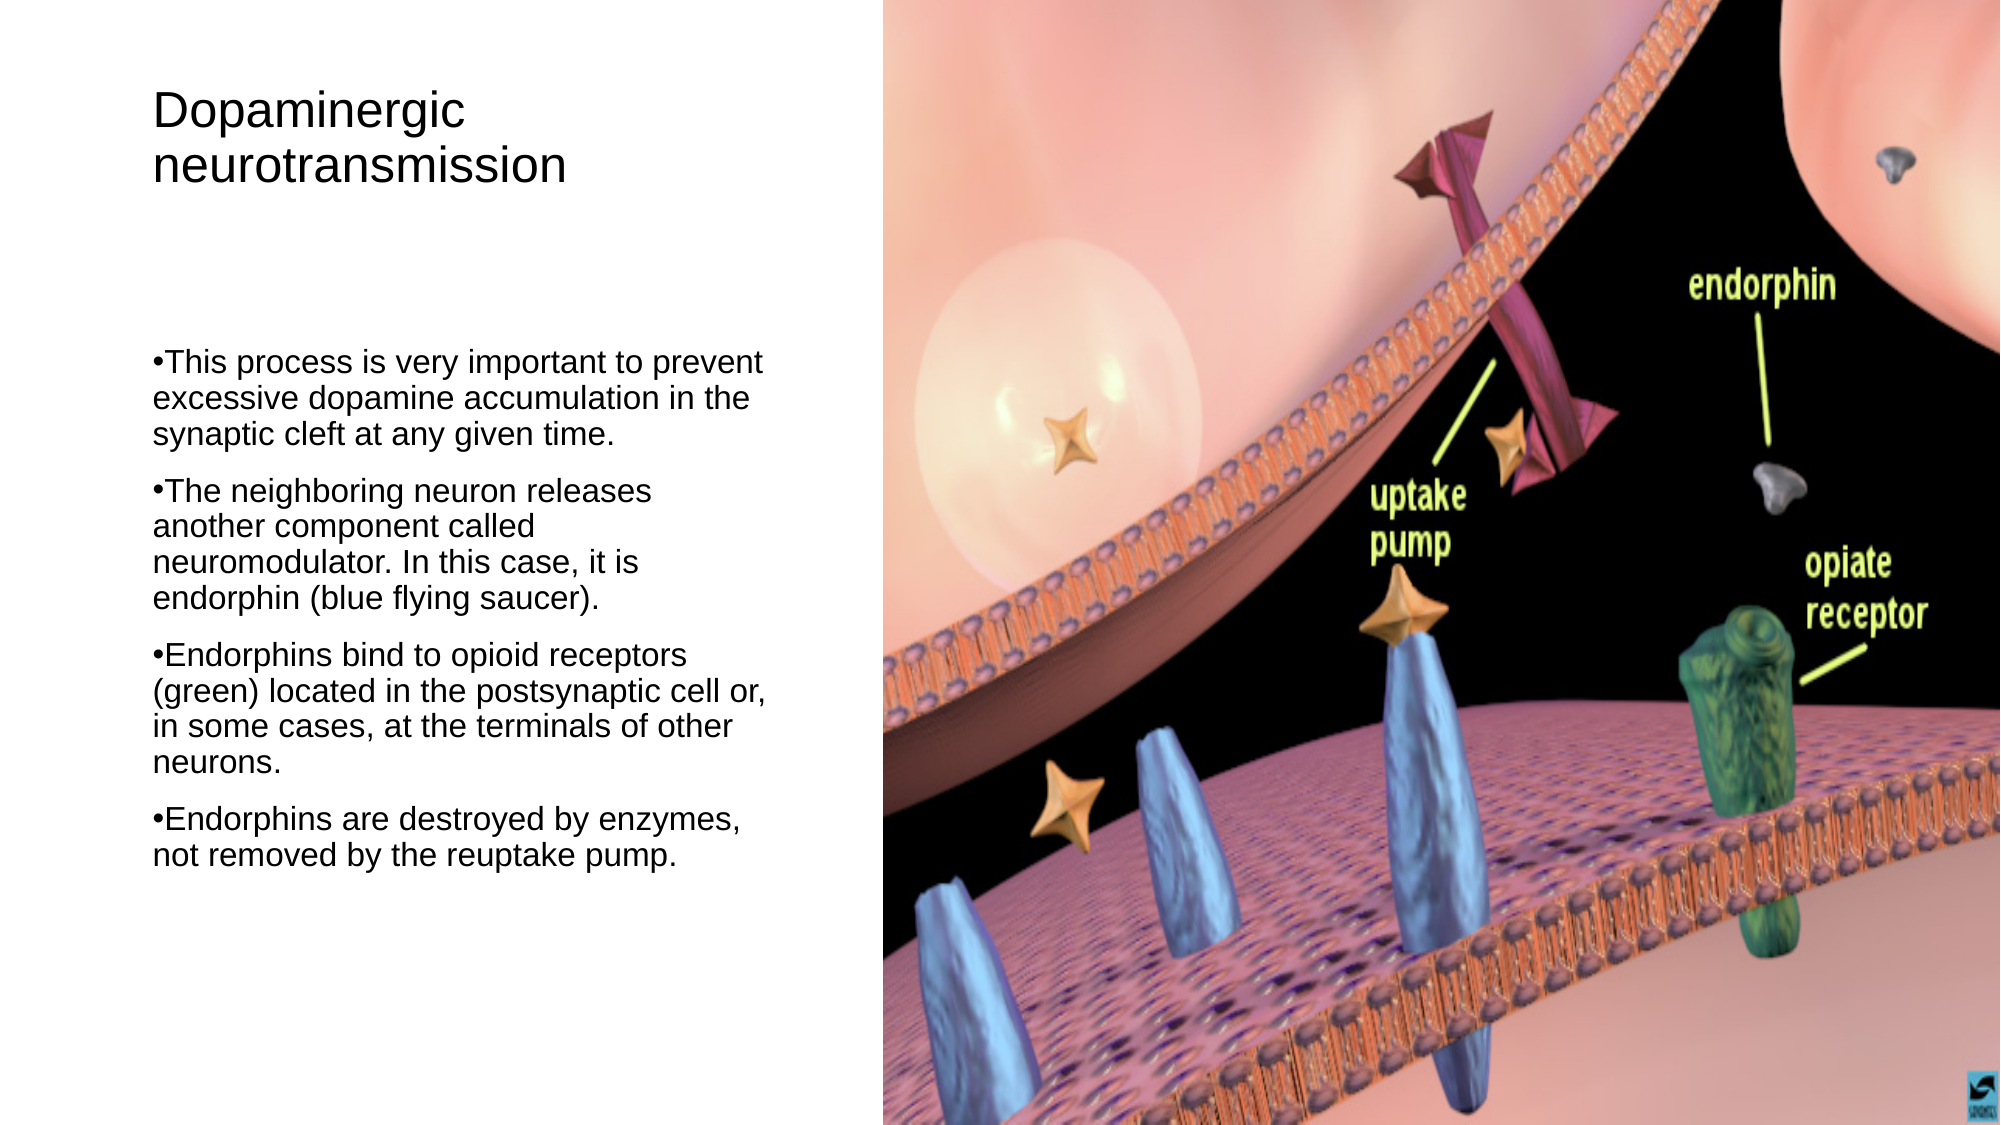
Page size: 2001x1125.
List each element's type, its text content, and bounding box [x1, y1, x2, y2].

title Dopaminergic neurotransmission [137, 75, 783, 201]
list This process is very important to prevent excessive dopamine accumulation in the synaptic cleft at any given time. The neighboring neuron releases another component called neuromodulator. In this case, it is endorphin (blue flying saucer). Endorphins bind to opioid receptors (green) located in the postsynaptic cell or, in some cases, at the terminals of other neurons. Endorphins are destroyed by enzymes, not removed by the reuptake pump. [137, 337, 783, 963]
picture [883, 0, 2000, 1125]
